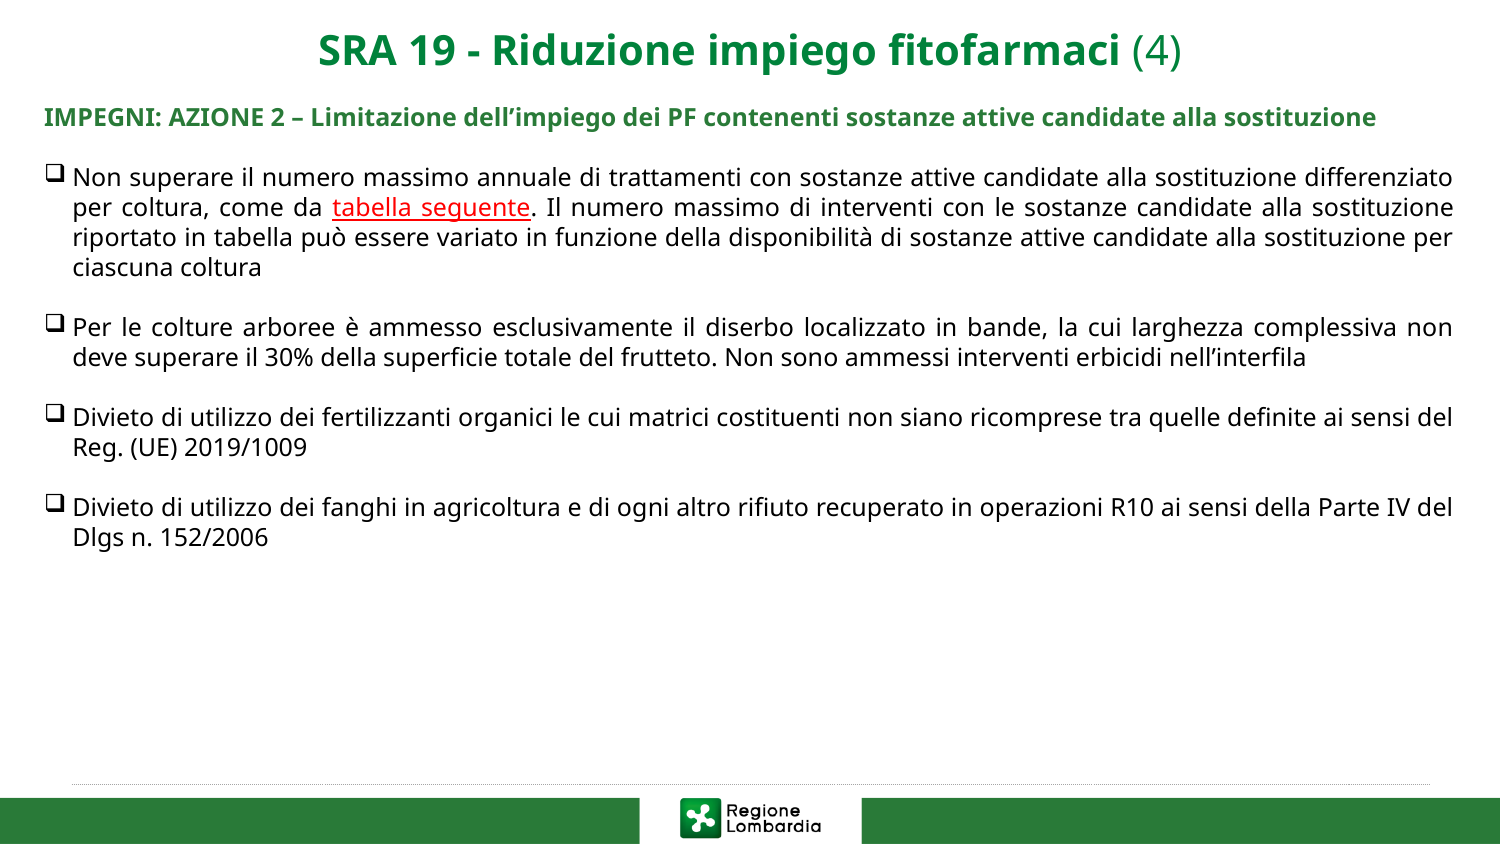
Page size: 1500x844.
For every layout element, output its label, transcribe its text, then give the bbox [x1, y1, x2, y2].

title SRA 19 - Riduzione impiego fitofarmaci (4) [150, 24, 1350, 94]
picture [0, 0, 1500, 844]
text_box IMPEGNI: AZIONE 2 – Limitazione dell’impiego dei PF contenenti sostanze attive candidate alla sostituzione Non superare il numero massimo annuale di trattamenti con sostanze attive candidate alla sostituzione differenziato per coltura, come da tabella seguente. Il numero massimo di interventi con le sostanze candidate alla sostituzione riportato in tabella può essere variato in funzione della disponibilità di sostanze attive candidate alla sostituzione per ciascuna coltura Per le colture arboree è ammesso esclusivamente il diserbo localizzato in bande, la cui larghezza complessiva non deve superare il 30% della superficie totale del frutteto. Non sono ammessi interventi erbicidi nell’interfila Divieto di utilizzo dei fertilizzanti organici le cui matrici costituenti non siano ricomprese tra quelle definite ai sensi del Reg. (UE) 2019/1009 Divieto di utilizzo dei fanghi in agricoltura e di ogni altro rifiuto recuperato in operazioni R10 ai sensi della Parte IV del Dlgs n. 152/2006 [29, 94, 1471, 559]
